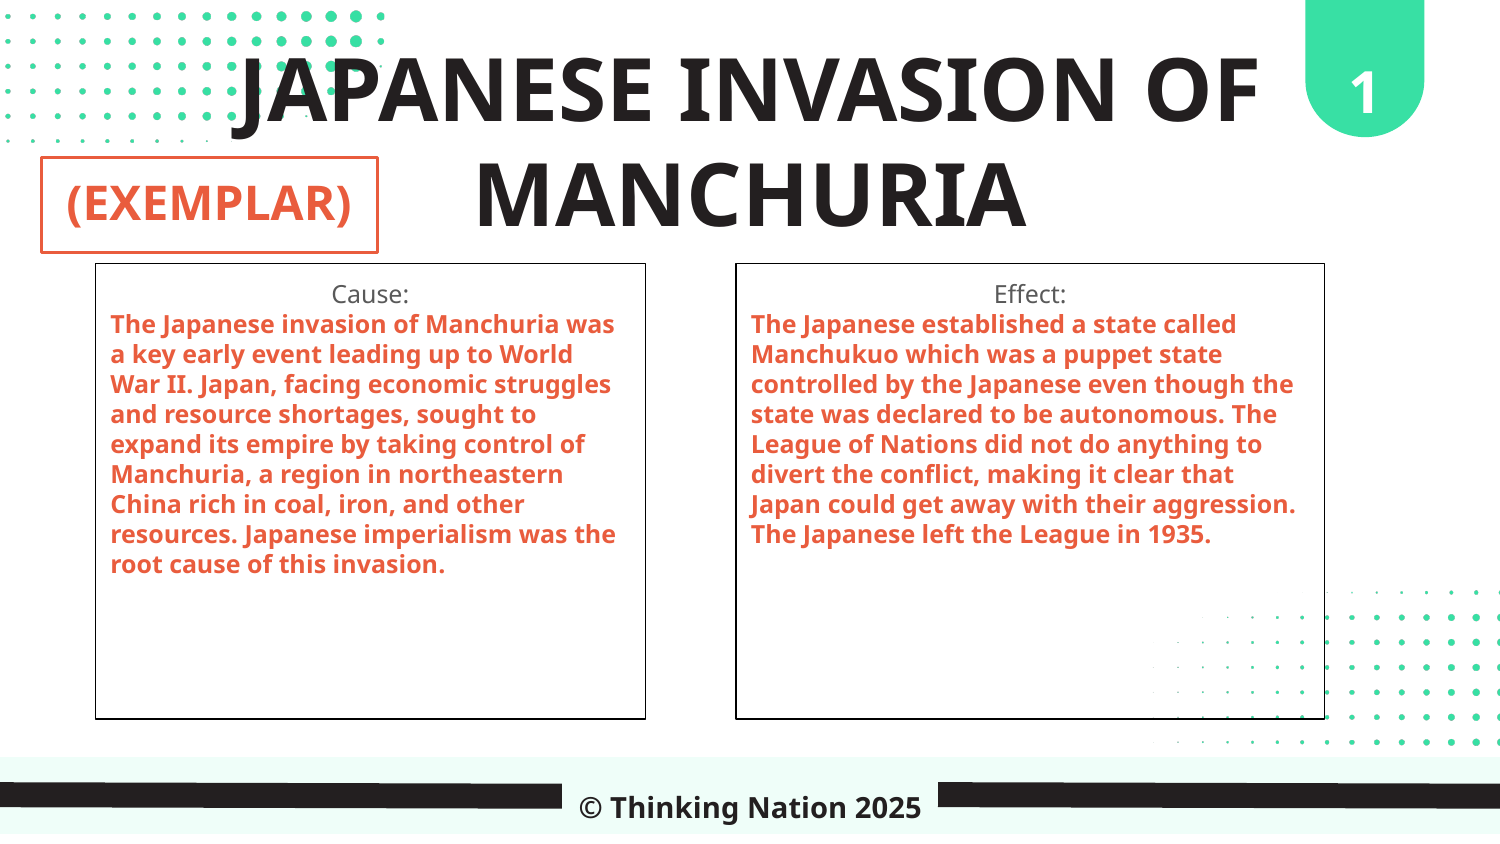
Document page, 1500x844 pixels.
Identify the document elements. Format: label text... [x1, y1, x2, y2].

text_box (EXEMPLAR) [41, 157, 378, 253]
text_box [1300, 0, 1430, 138]
text_box Effect: The Japanese established a state called Manchukuo which was a puppet state controlled by the Japanese even though the state was declared to be autonomous. The League of Nations did not do anything to divert the conflict, making it clear that Japan could get away with their aggression. The Japanese left the League in 1935. [735, 263, 1325, 720]
text_box JAPANESE INVASION OF MANCHURIA [209, 34, 1291, 245]
text_box Cause: The Japanese invasion of Manchuria was a key early event leading up to World War II. Japan, facing economic struggles and resource shortages, sought to expand its empire by taking control of Manchuria, a region in northeastern China rich in coal, iron, and other resources. Japanese imperialism was the root cause of this invasion. [95, 263, 646, 720]
text_box [1128, 590, 1500, 755]
text_box [0, 0, 385, 144]
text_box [0, 756, 1500, 835]
